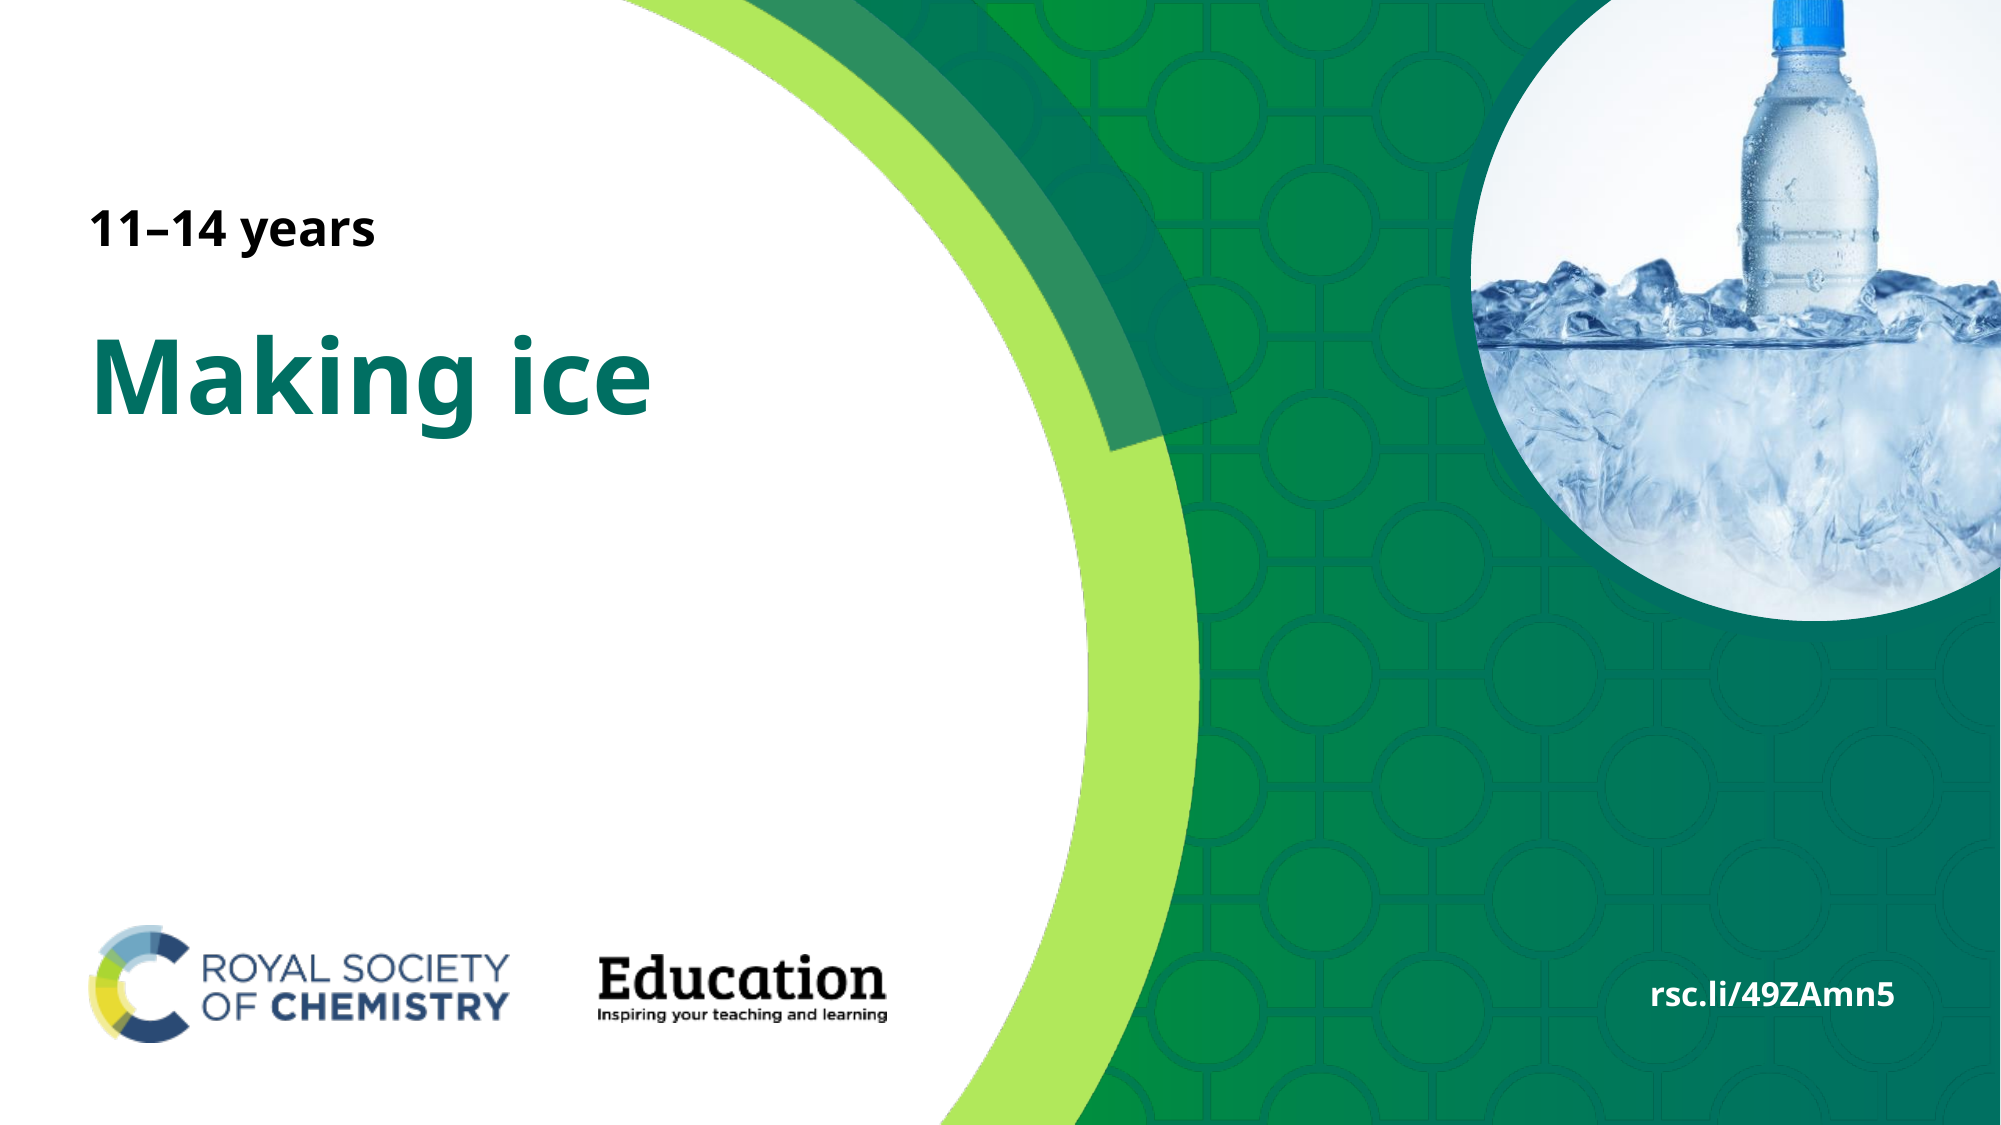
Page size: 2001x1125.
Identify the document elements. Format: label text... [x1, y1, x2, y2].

text_box [1459, 0, 2000, 633]
title 11–14 years [88, 203, 945, 259]
picture [0, 0, 2001, 1125]
subtitle Making ice [88, 324, 945, 442]
